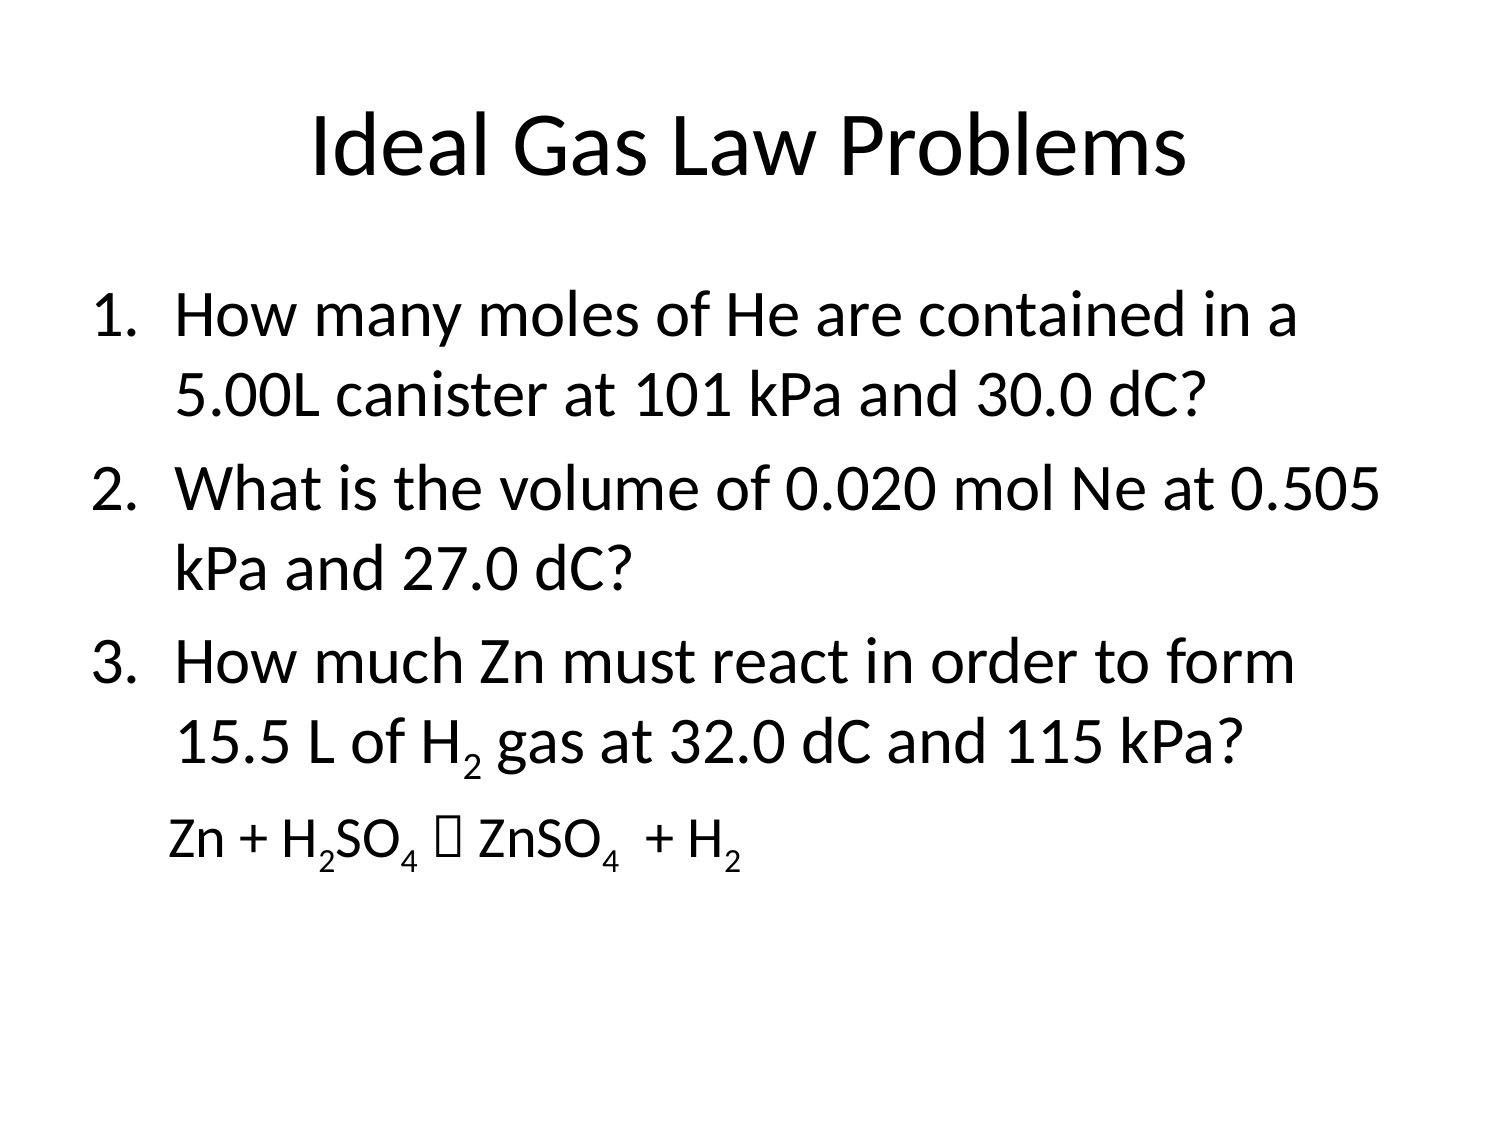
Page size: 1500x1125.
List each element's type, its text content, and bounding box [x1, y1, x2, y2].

title Ideal Gas Law Problems [75, 45, 1425, 233]
list How many moles of He are contained in a 5.00L canister at 101 kPa and 30.0 dC? What is the volume of 0.020 mol Ne at 0.505 kPa and 27.0 dC? How much Zn must react in order to form 15.5 L of H2 gas at 32.0 dC and 115 kPa? Zn + H2SO4  ZnSO4 + H2 [75, 262, 1425, 1005]
